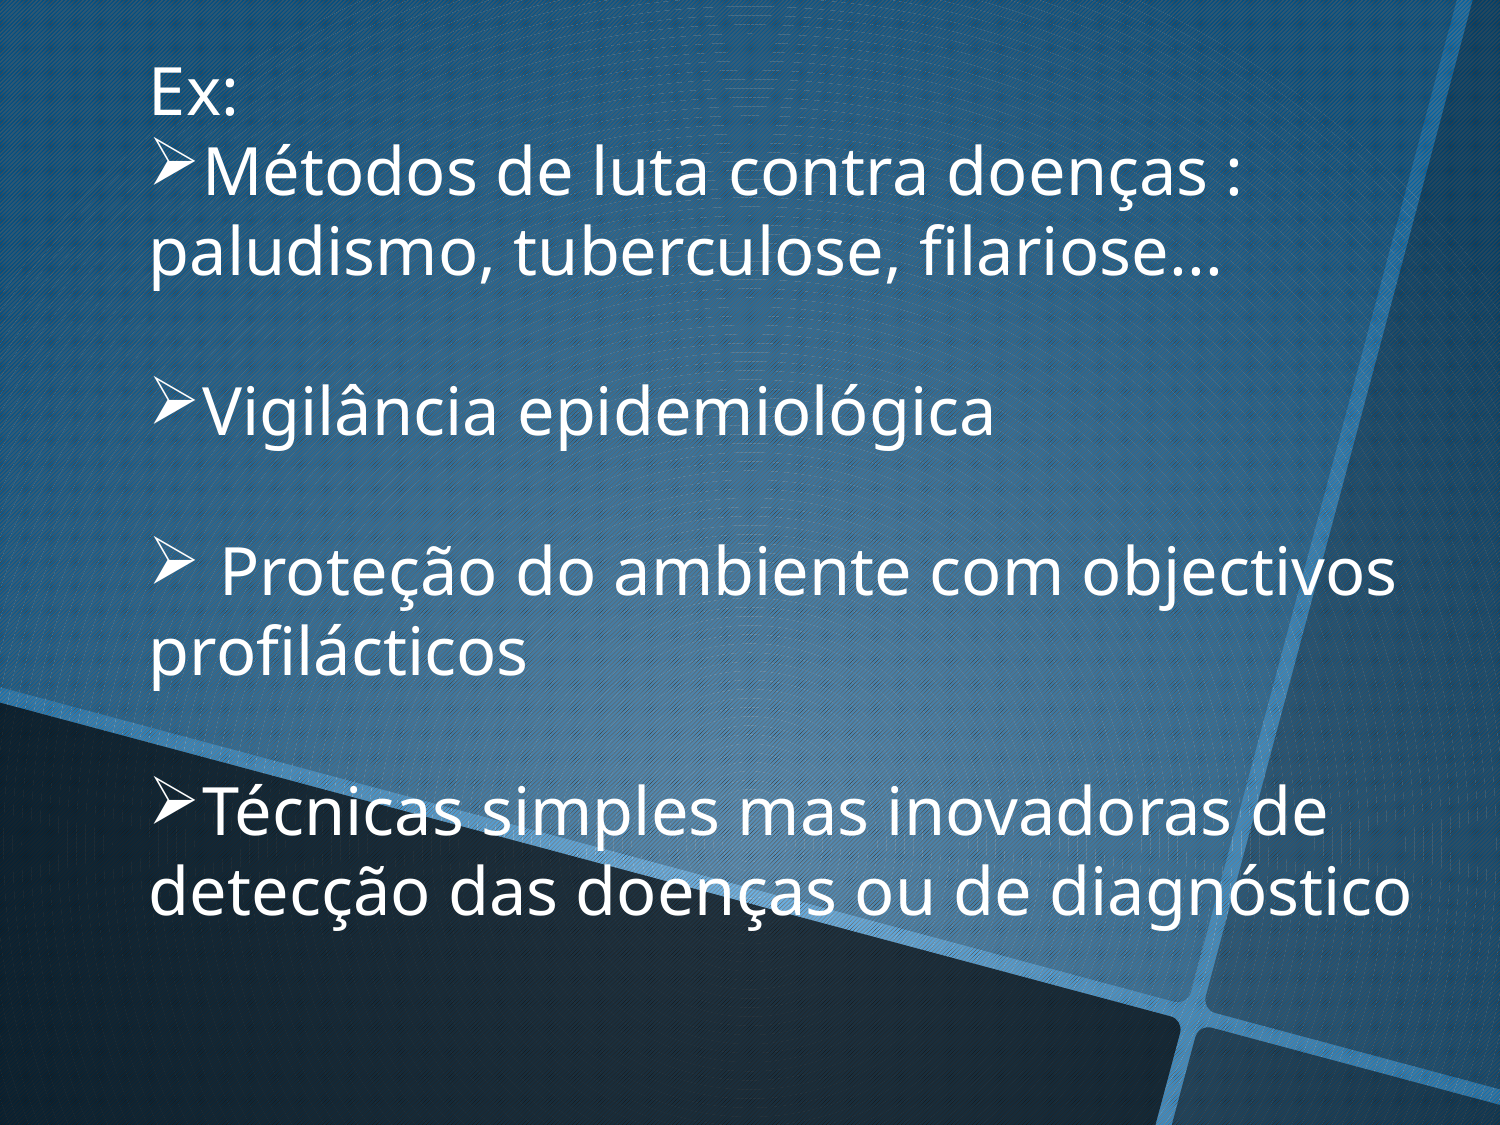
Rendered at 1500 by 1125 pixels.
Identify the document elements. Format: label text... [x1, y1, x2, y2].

text_box Ex: Métodos de luta contra doenças : paludismo, tuberculose, filariose... Vigilância epidemiológica Proteção do ambiente com objectivos profilácticos Técnicas simples mas inovadoras de detecção das doenças ou de diagnóstico [134, 41, 1431, 936]
